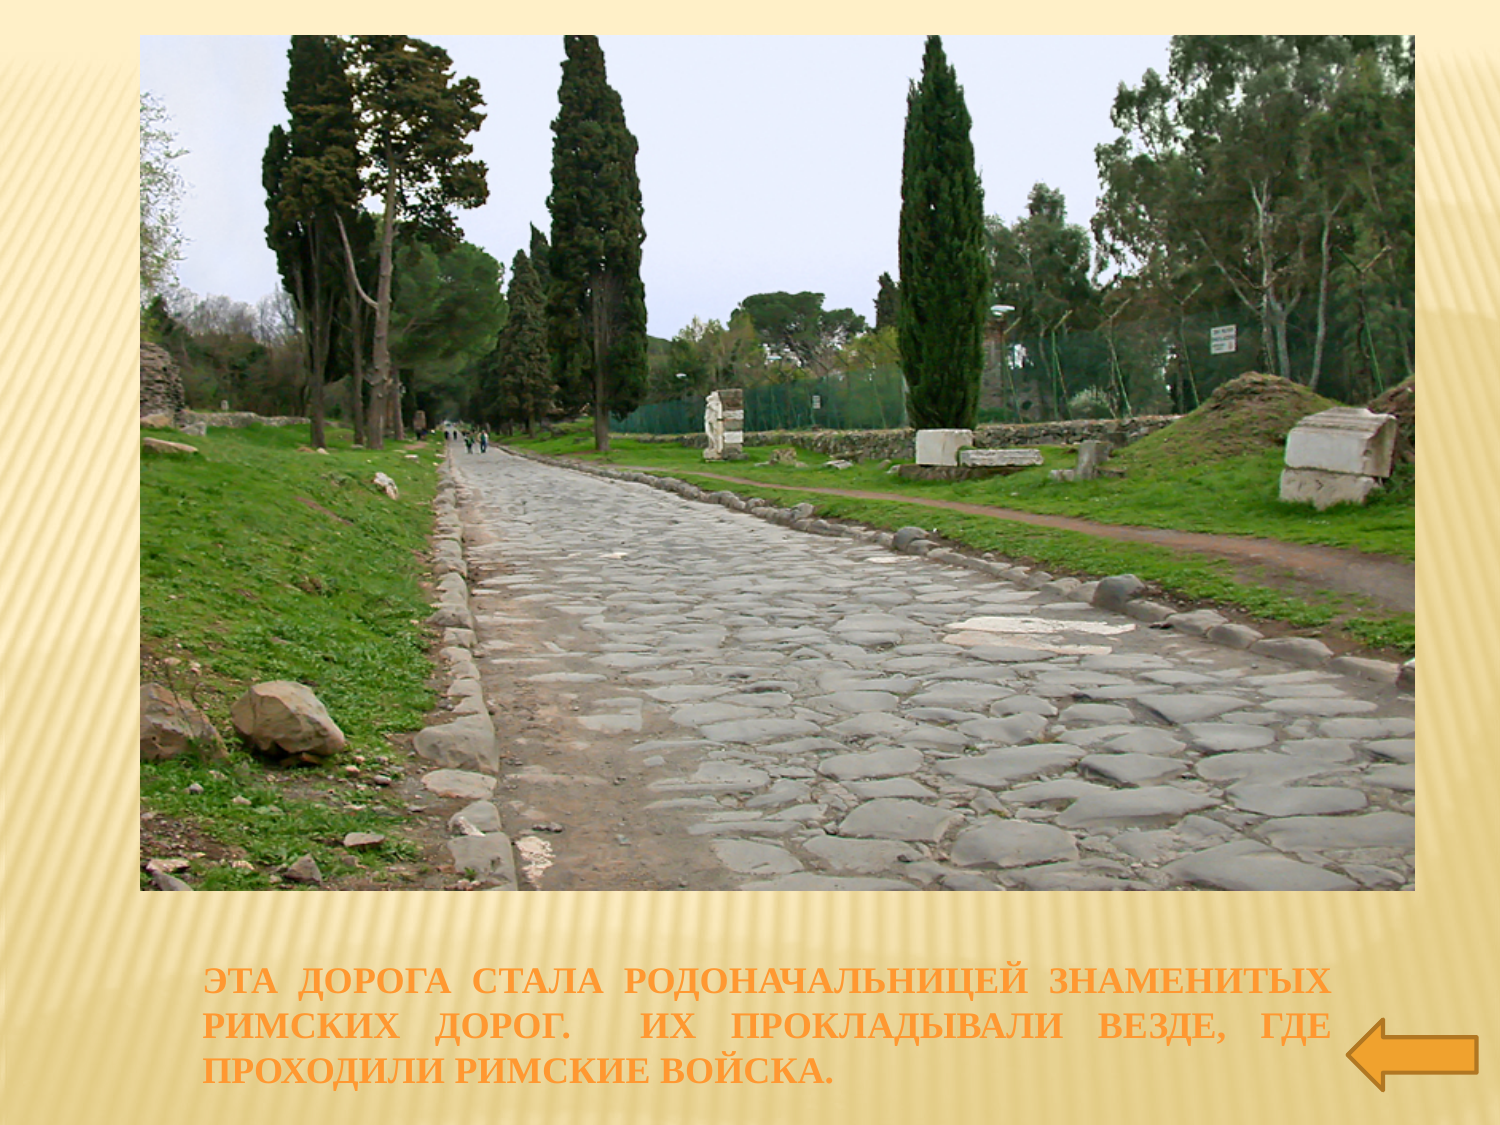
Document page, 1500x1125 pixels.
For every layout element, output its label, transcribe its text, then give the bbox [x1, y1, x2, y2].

picture [140, 34, 1415, 891]
text_box Эта дорога стала родоначальницей знаменитых римских дорог. Их прокладывали везде, где проходили римские войска. [187, 949, 1348, 1099]
text_box [1345, 1017, 1479, 1093]
